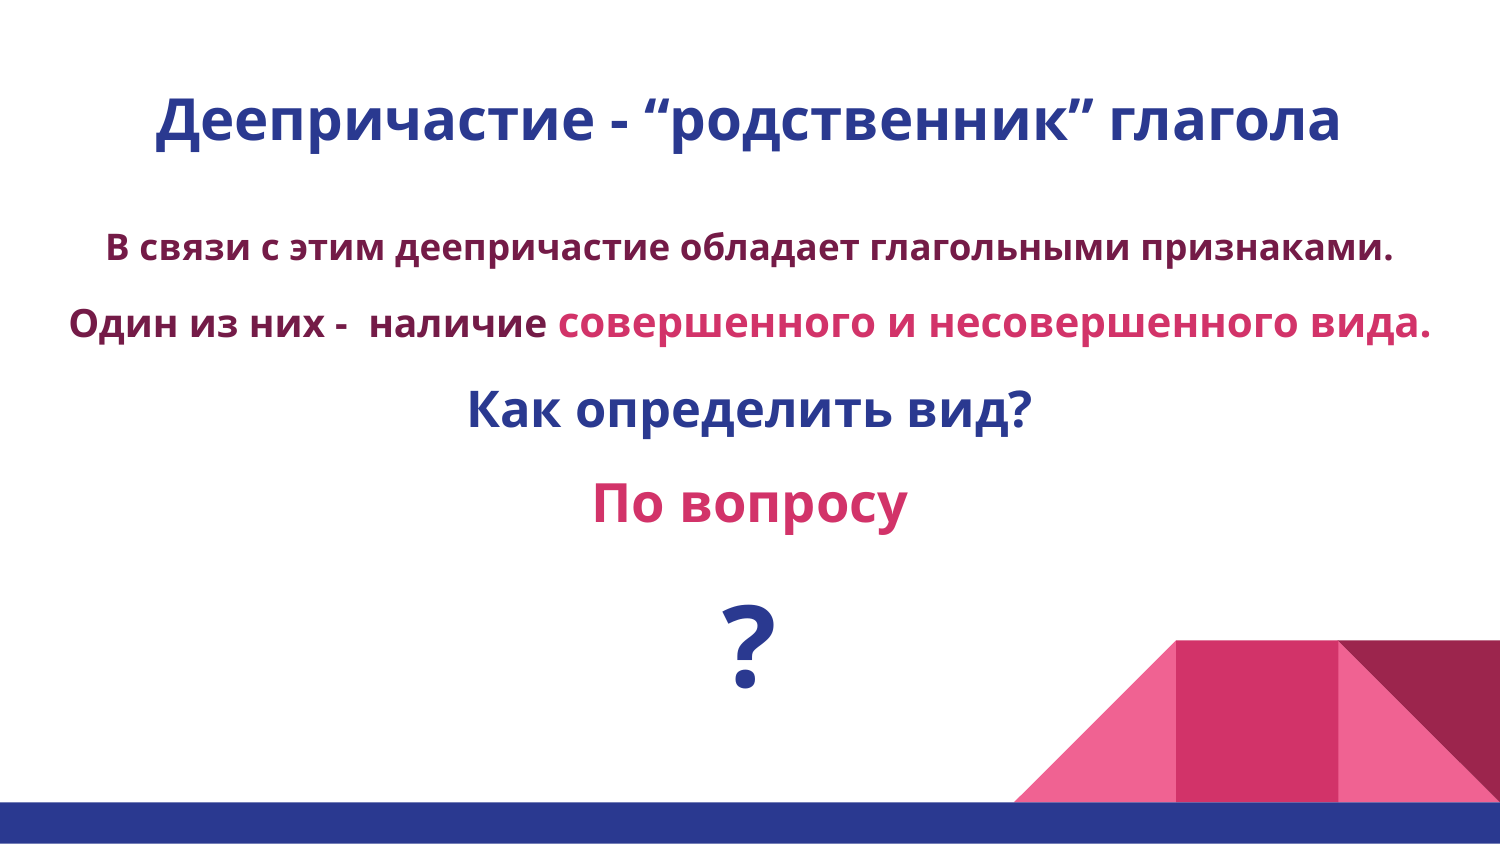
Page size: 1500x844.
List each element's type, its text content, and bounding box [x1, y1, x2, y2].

list В связи с этим деепричастие обладает глагольными признаками. Один из них - наличие совершенного и несовершенного вида. Как определить вид? По вопросу ? [51, 201, 1449, 750]
title Деепричастие - “родственник” глагола [51, 67, 1449, 167]
